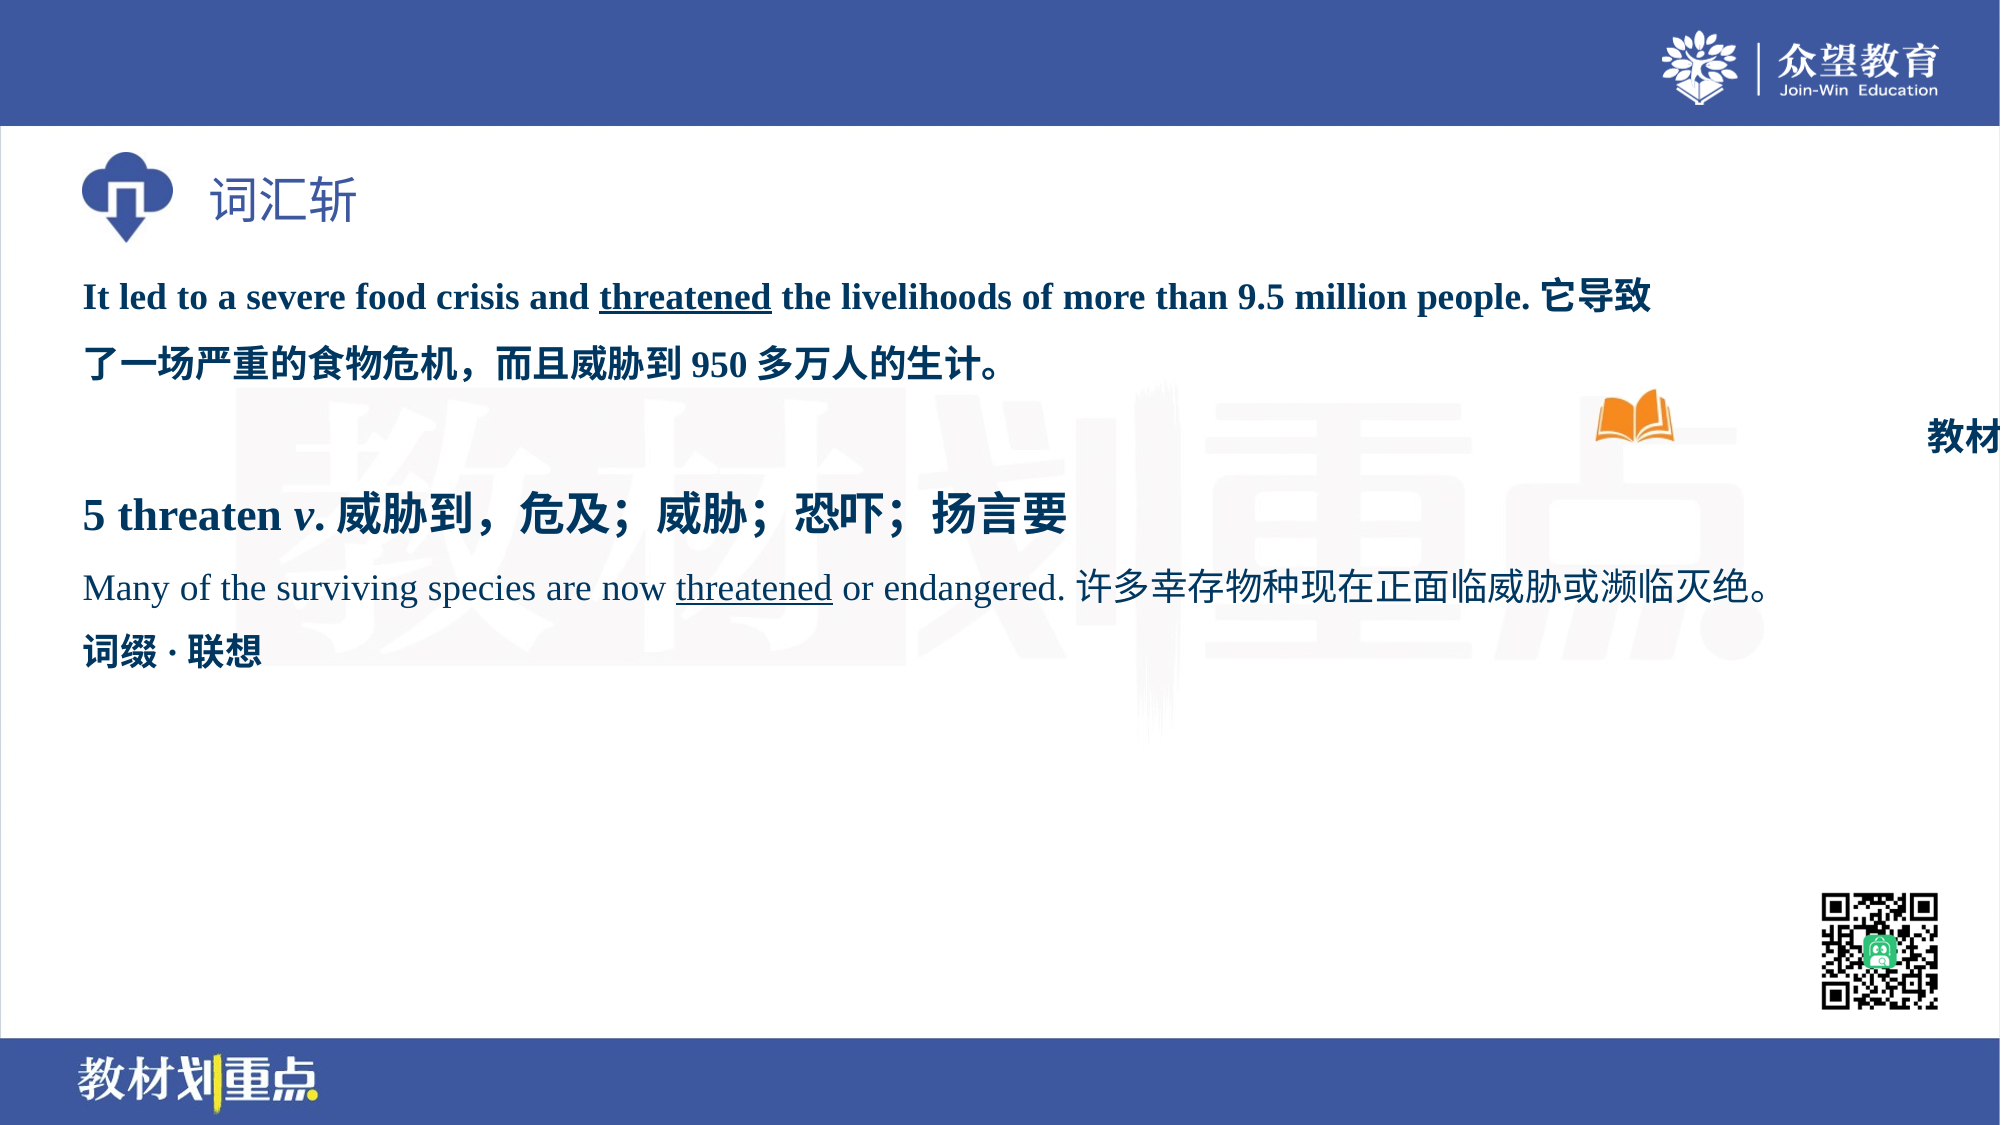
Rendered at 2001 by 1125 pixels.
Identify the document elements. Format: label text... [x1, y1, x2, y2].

text_box 5 threaten v.威胁到，危及；威胁；恐吓；扬言要 [82, 457, 1817, 539]
text_box It led to a severe food crisis and threatened the livelihoods of more than 9.5 million people.它导致 了一场严重的食物危机，而且威胁到950多万人的生计。 教材P88 [82, 248, 1817, 451]
picture [0, 0, 2000, 1125]
text_box Many of the surviving species are now threatened or endangered.许多幸存物种现在正面临威胁或濒临灭绝。 词缀·联想 [82, 539, 1817, 667]
